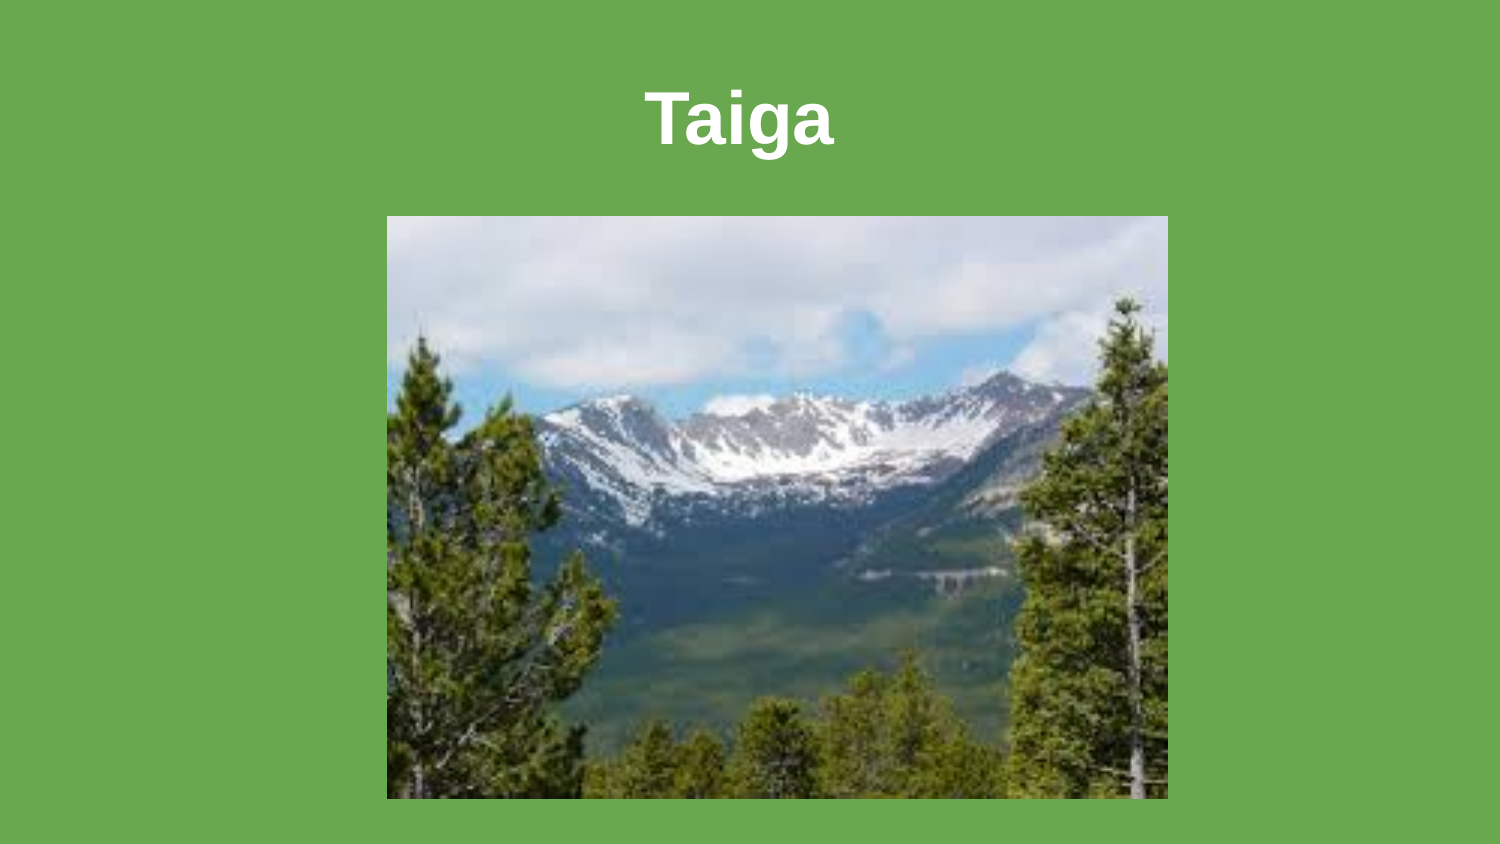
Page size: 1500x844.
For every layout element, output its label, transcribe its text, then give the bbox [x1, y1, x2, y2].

picture [386, 215, 1168, 799]
title Taiga [75, 33, 1425, 175]
